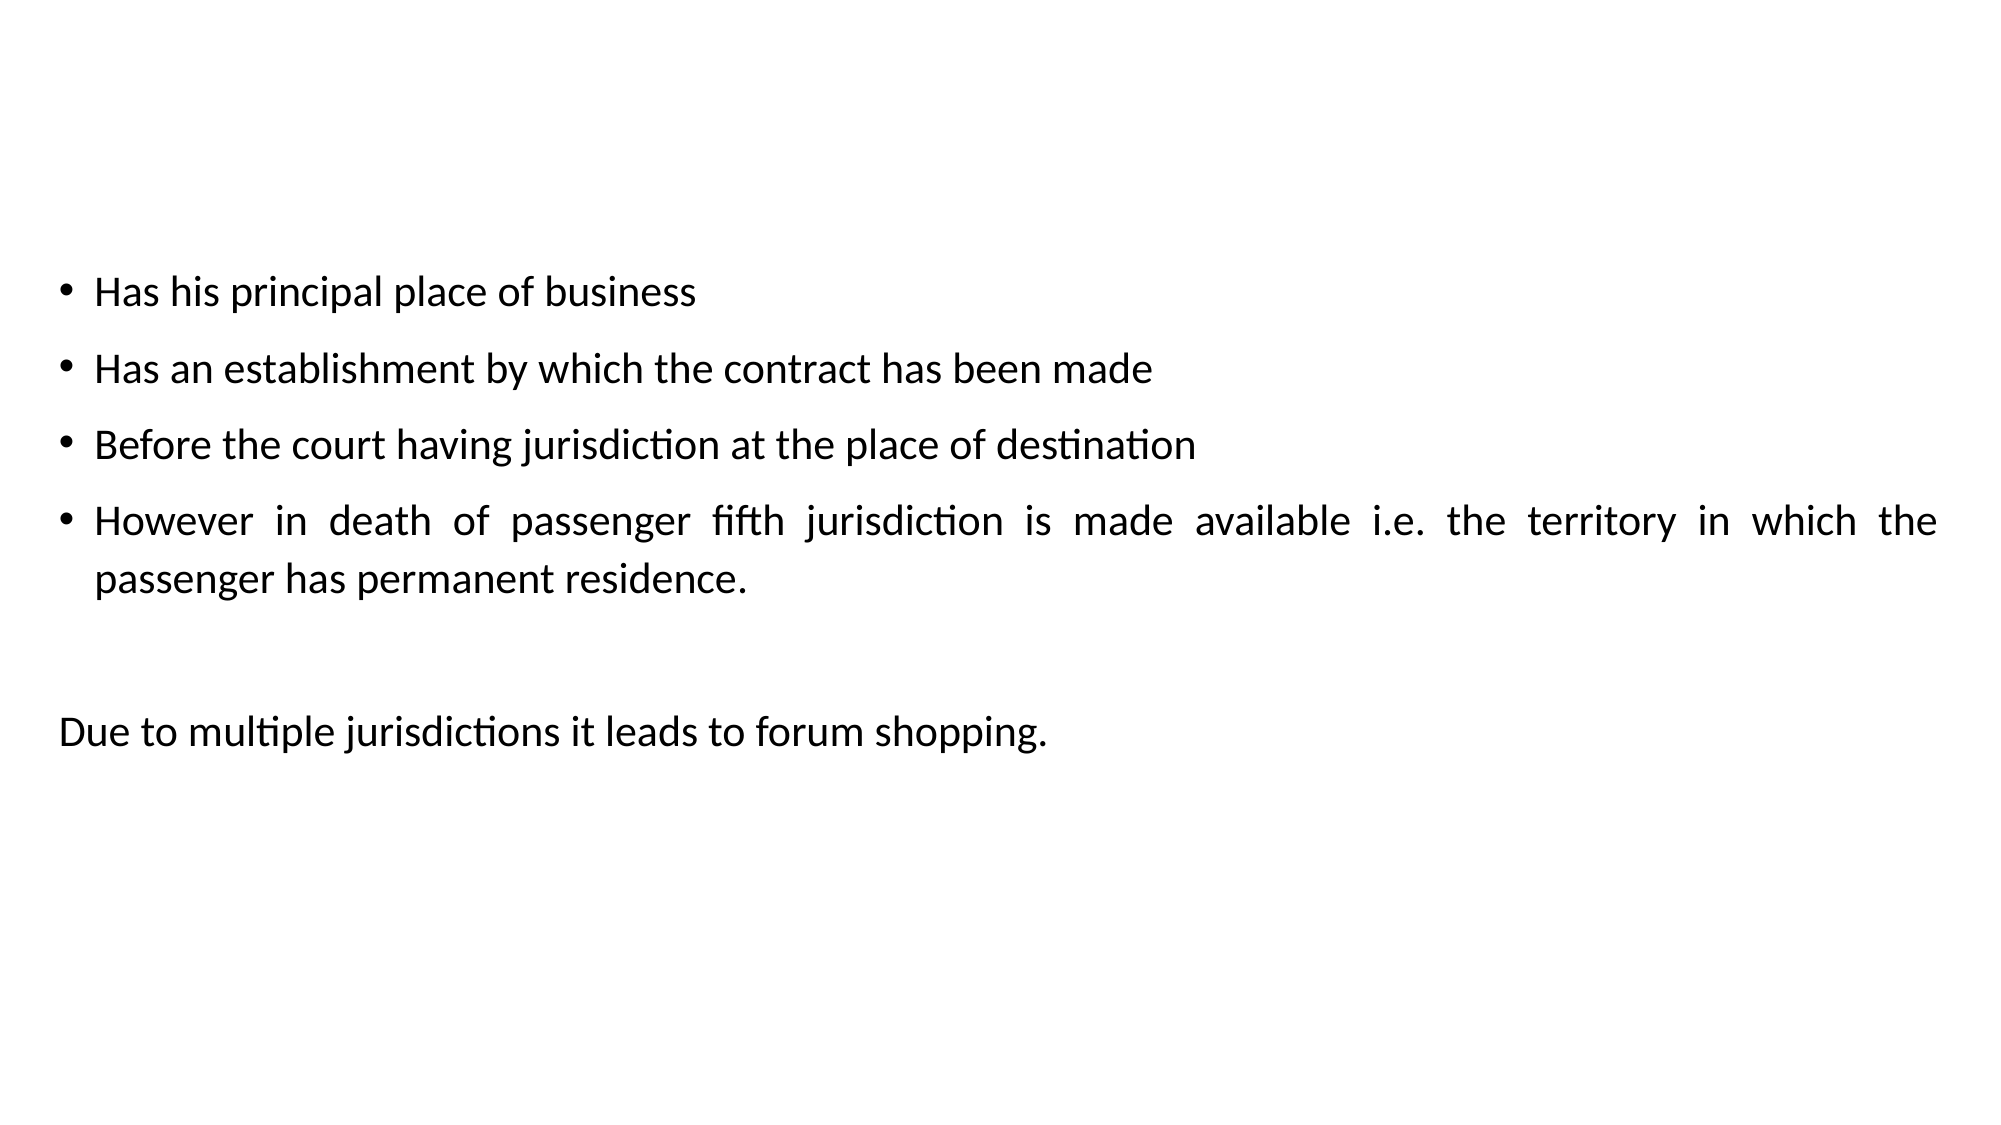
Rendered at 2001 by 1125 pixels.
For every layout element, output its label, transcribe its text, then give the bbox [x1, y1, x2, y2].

list Has his principal place of business Has an establishment by which the contract has been made Before the court having jurisdiction at the place of destination However in death of passenger fifth jurisdiction is made available i.e. the territory in which the passenger has permanent residence. Due to multiple jurisdictions it leads to forum shopping. [43, 249, 1957, 768]
